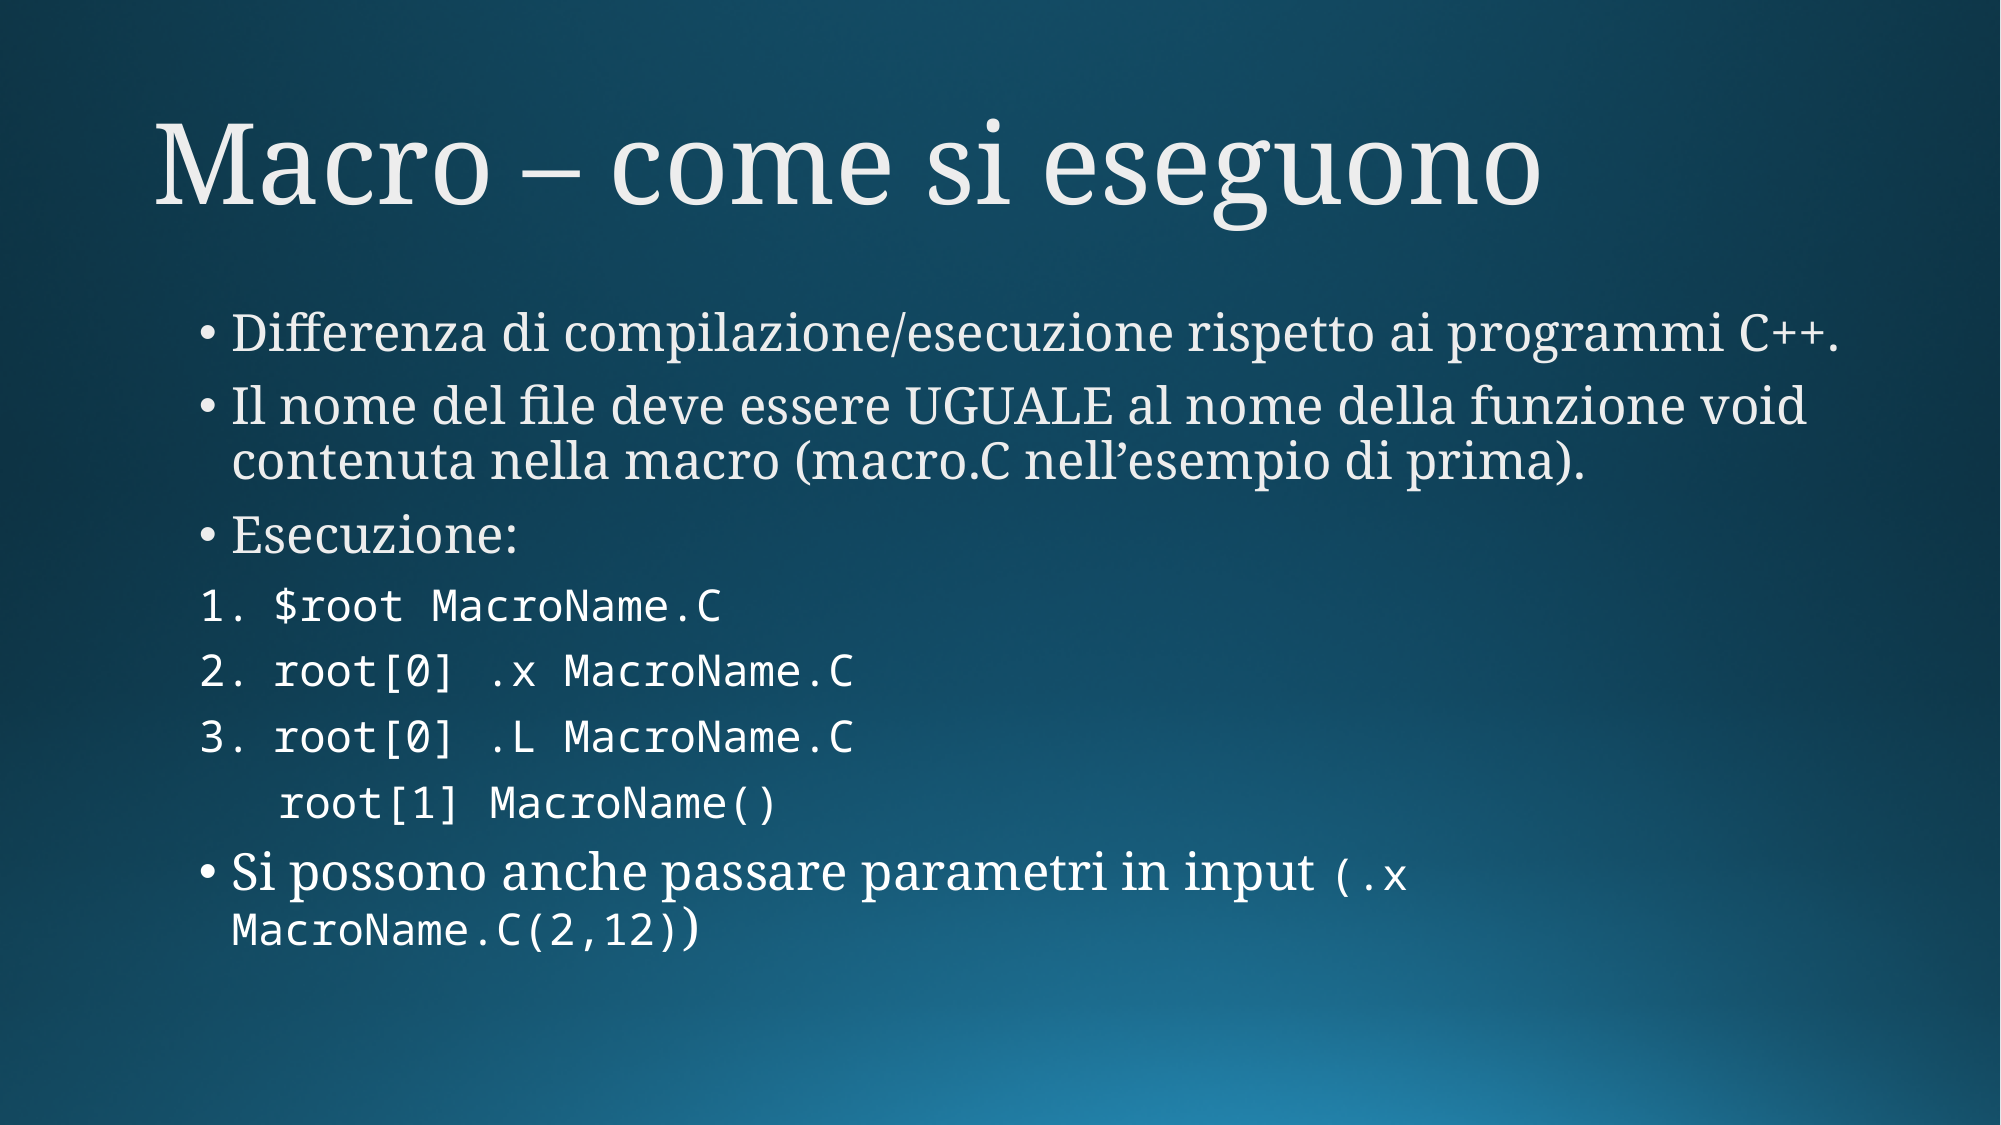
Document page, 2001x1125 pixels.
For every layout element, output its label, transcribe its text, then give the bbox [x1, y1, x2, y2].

list Differenza di compilazione/esecuzione rispetto ai programmi C++. Il nome del file deve essere UGUALE al nome della funzione void contenuta nella macro (macro.C nell’esempio di prima). Esecuzione: $root MacroName.C root[0] .x MacroName.C root[0] .L MacroName.C root[1] MacroName() Si possono anche passare parametri in input (.x MacroName.C(2,12)) [183, 299, 1863, 1014]
title Macro – come si eseguono [137, 59, 1863, 278]
picture [0, 0, 2001, 1125]
